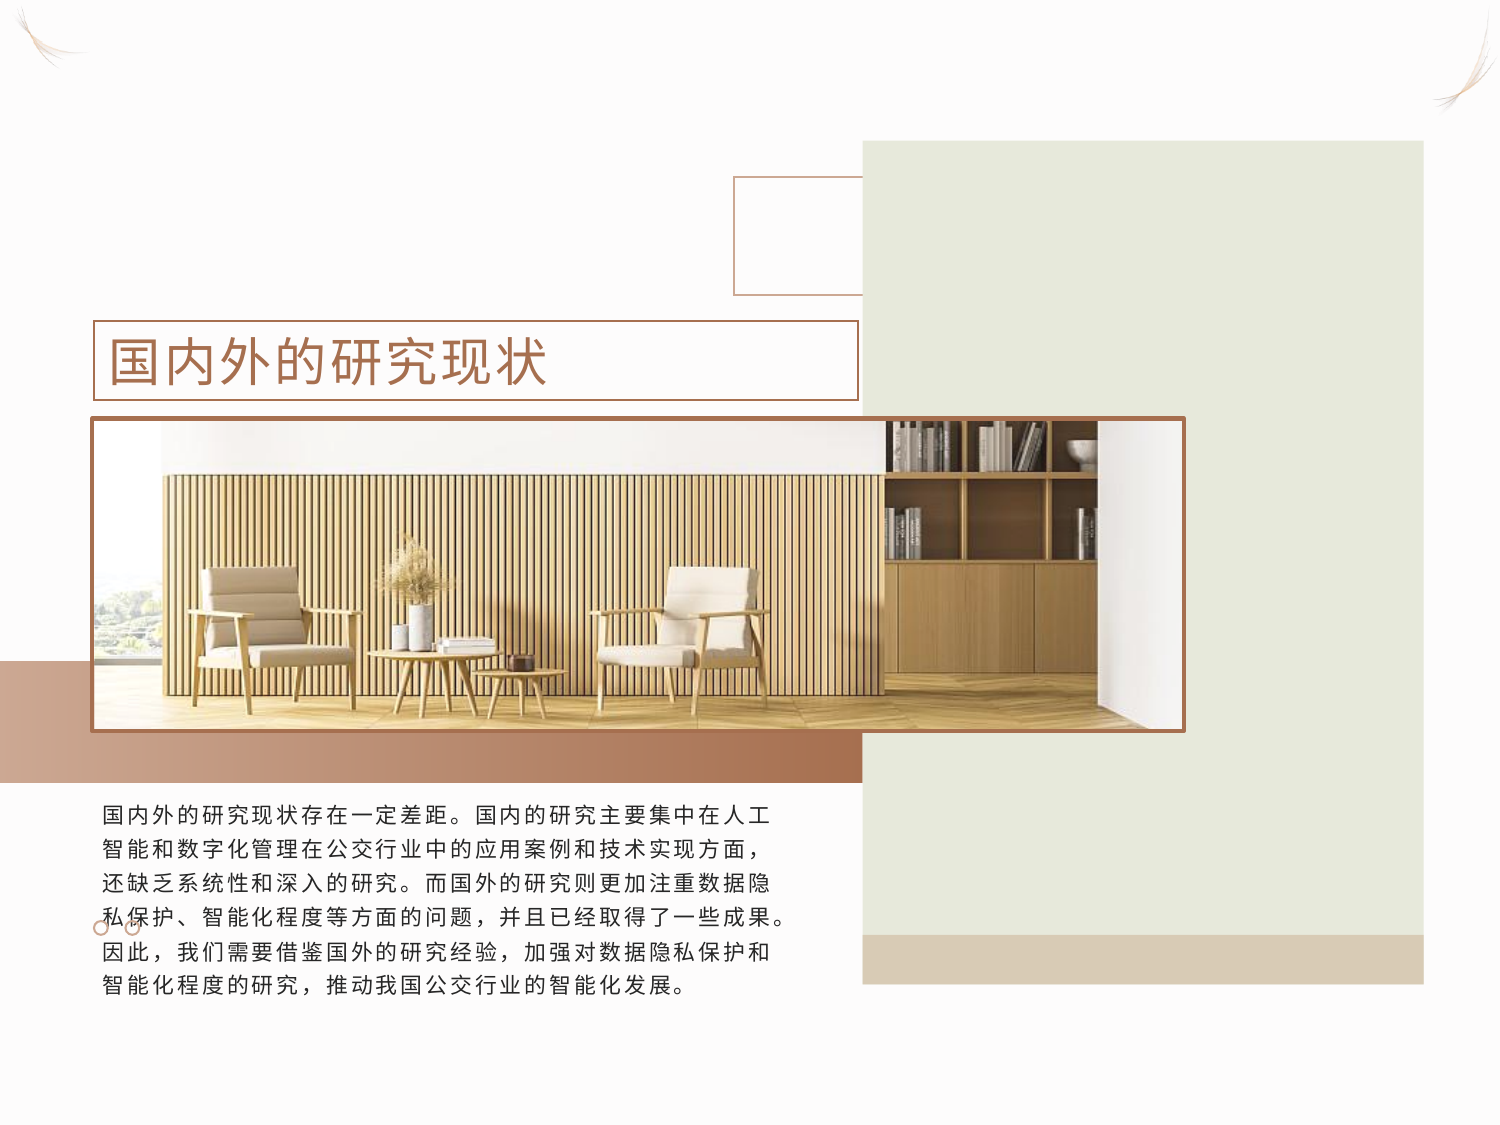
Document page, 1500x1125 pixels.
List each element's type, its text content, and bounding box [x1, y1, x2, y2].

text_box [733, 176, 861, 296]
picture [1417, 0, 1500, 128]
text_box [92, 919, 109, 936]
text_box [124, 919, 141, 936]
picture [94, 420, 1182, 729]
text_box [862, 934, 1425, 985]
text_box [861, 140, 1425, 985]
text_box [0, 660, 861, 783]
picture [6, 0, 95, 87]
text_box 国内外的研究现状 [93, 320, 859, 401]
text_box 国内外的研究现状存在一定差距。国内的研究主要集中在人工智能和数字化管理在公交行业中的应用案例和技术实现方面，还缺乏系统性和深入的研究。而国外的研究则更加注重数据隐私保护、智能化程度等方面的问题，并且已经取得了一些成果。因此，我们需要借鉴国外的研究经验，加强对数据隐私保护和智能化程度的研究，推动我国公交行业的智能化发展。 [94, 793, 788, 875]
